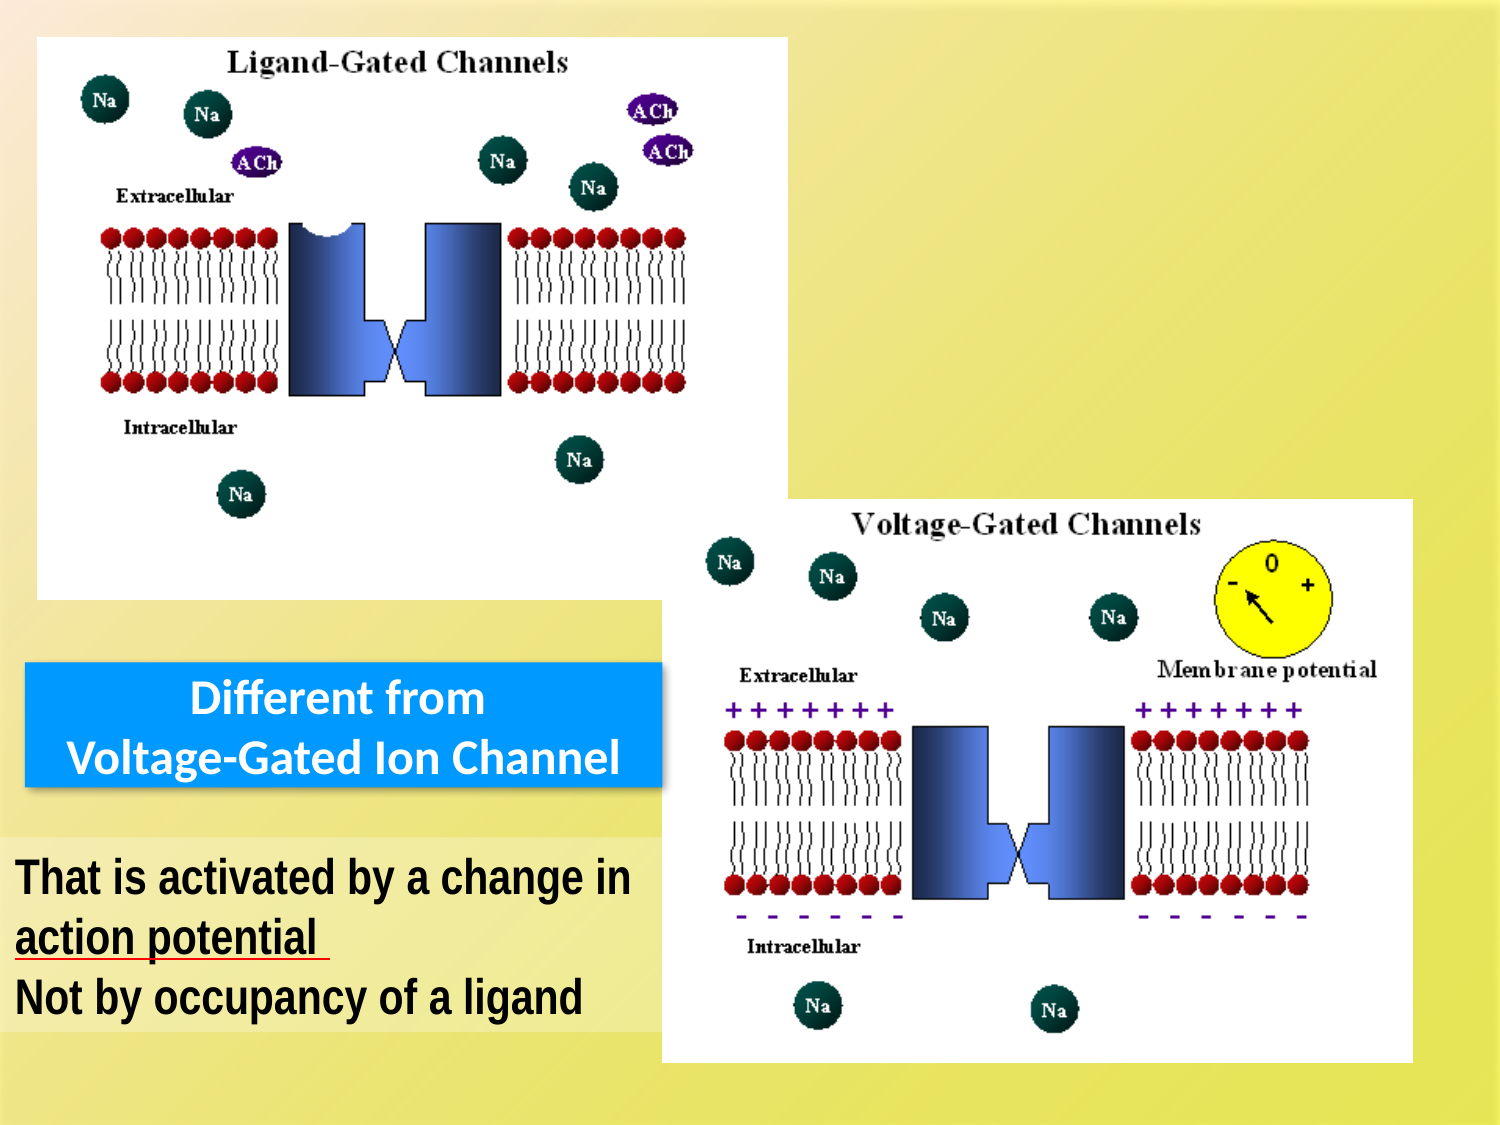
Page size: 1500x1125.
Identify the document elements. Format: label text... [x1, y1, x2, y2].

text_box Different from Voltage-Gated Ion Channel [23, 660, 657, 790]
text_box That is activated by a change in action potential Not by occupancy of a ligand [0, 837, 657, 1033]
text_box [0, 0, 1500, 1125]
picture [37, 37, 1413, 1063]
